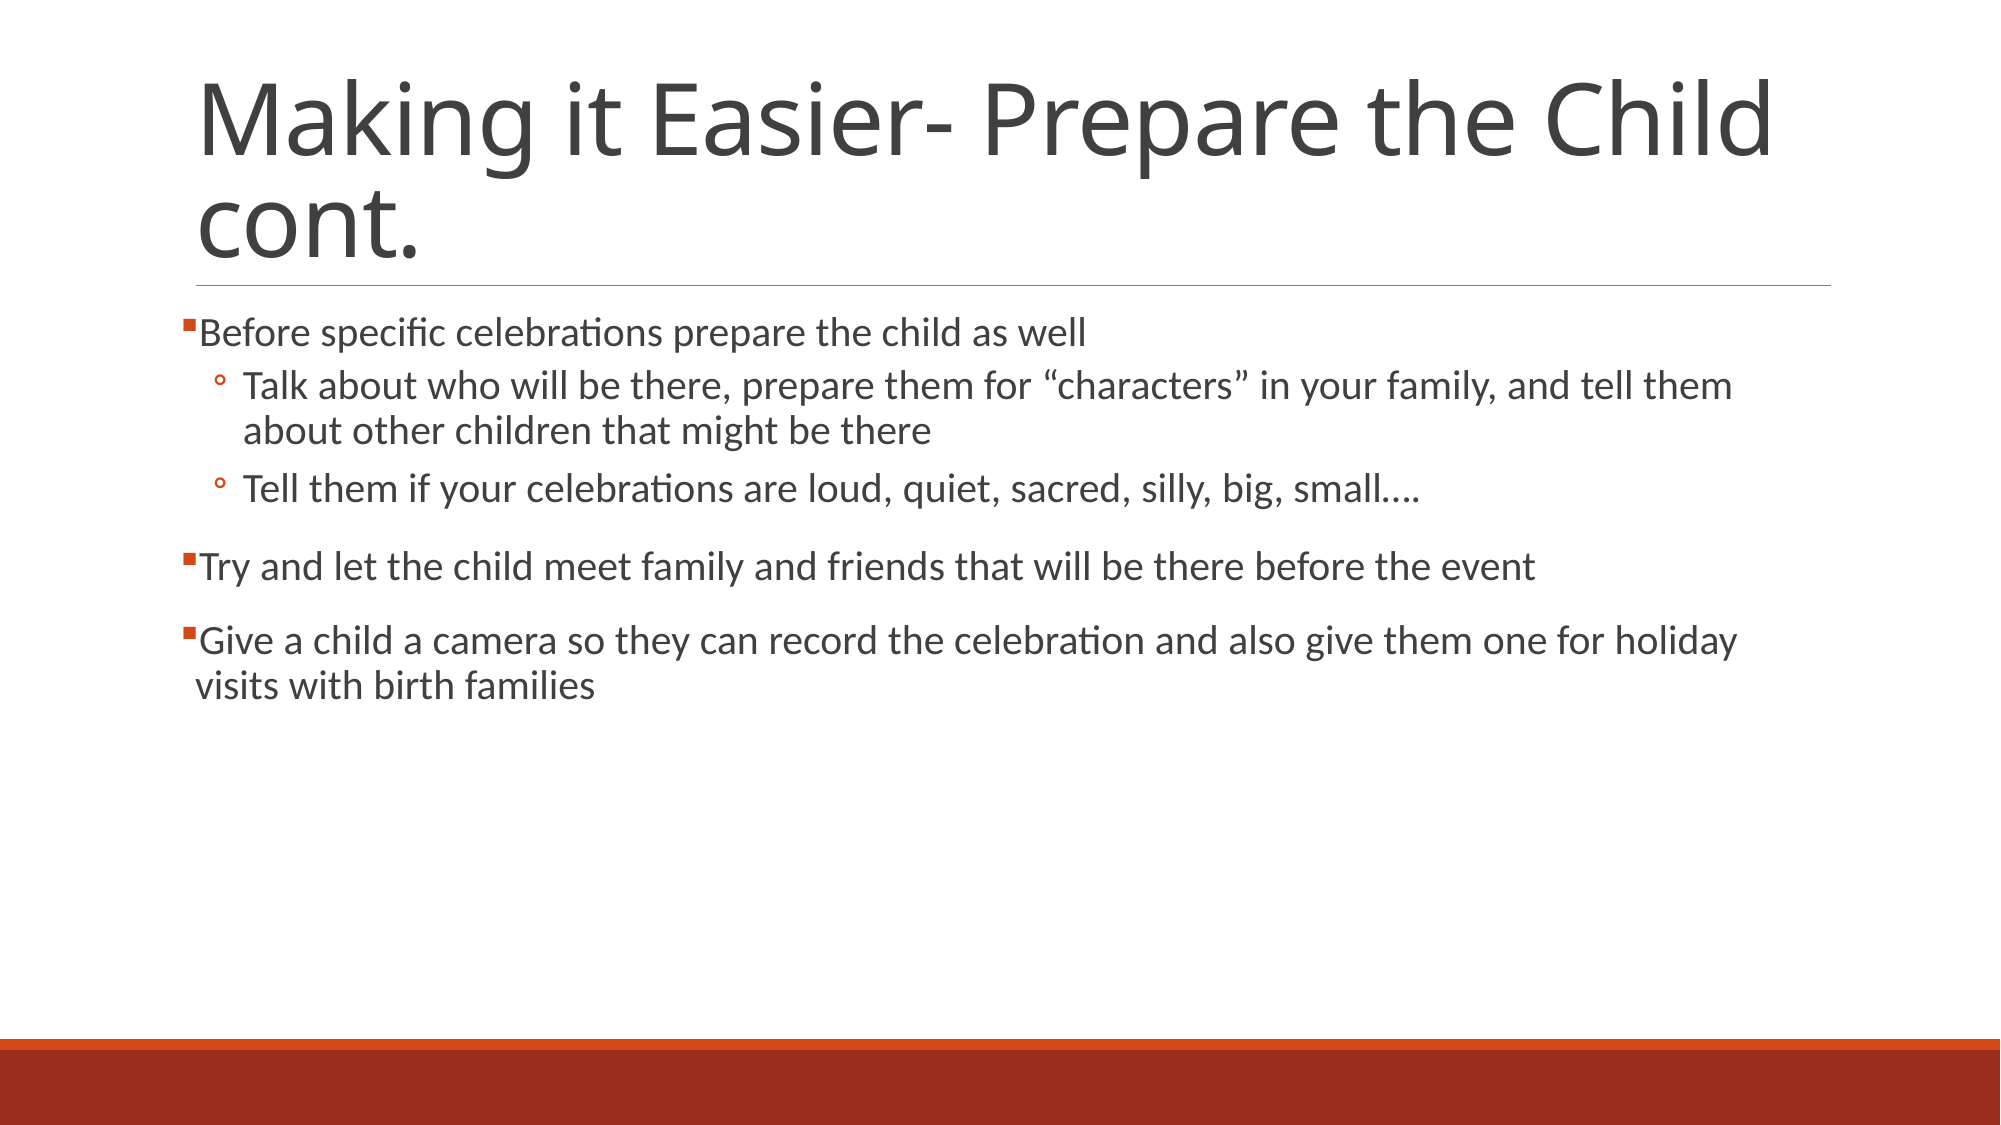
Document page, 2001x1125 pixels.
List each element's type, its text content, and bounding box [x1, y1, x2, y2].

list Before specific celebrations prepare the child as well Talk about who will be there, prepare them for “characters” in your family, and tell them about other children that might be there Tell them if your celebrations are loud, quiet, sacred, silly, big, small…. Try and let the child meet family and friends that will be there before the event Give a child a camera so they can record the celebration and also give them one for holiday visits with birth families [180, 302, 1830, 963]
title Making it Easier- Prepare the Child cont. [180, 47, 1830, 285]
